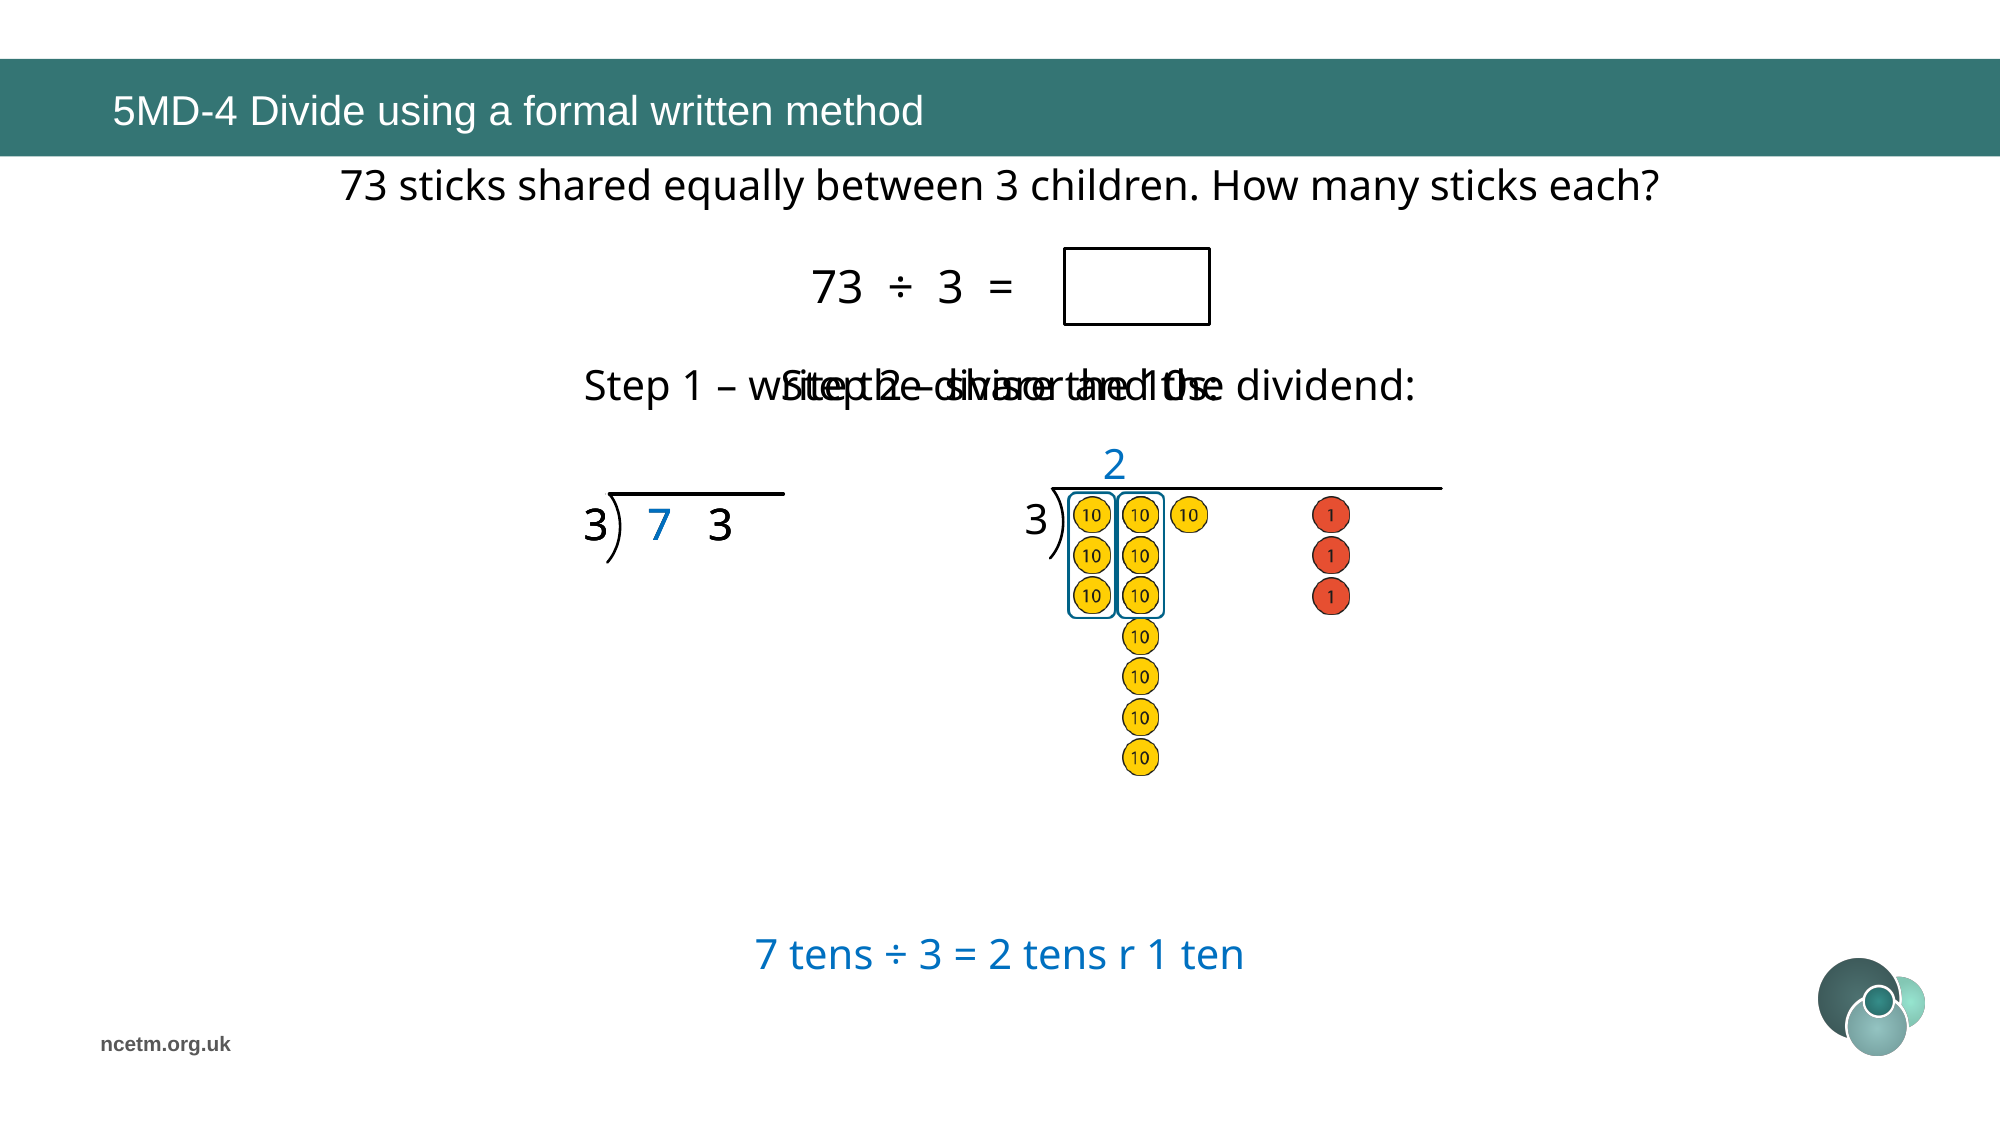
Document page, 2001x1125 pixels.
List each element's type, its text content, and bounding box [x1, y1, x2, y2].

title 5MD-4 Divide using a formal written method [97, 76, 1945, 147]
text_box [990, 475, 1442, 572]
text_box Step 2 – share the 10s: [765, 351, 1235, 417]
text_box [1121, 626, 1160, 736]
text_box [1073, 580, 1111, 615]
text_box 7 tens ÷ 3 = 2 tens r 1 ten [739, 920, 1261, 986]
picture [1120, 572, 1162, 616]
picture [1121, 738, 1160, 776]
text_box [578, 431, 808, 578]
picture [1312, 577, 1350, 616]
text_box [547, 481, 788, 575]
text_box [790, 248, 1210, 325]
text_box 73 sticks shared equally between 3 children. How many sticks each? [324, 150, 1675, 216]
picture [1818, 958, 1925, 1056]
text_box Step 1 – write the divisor and the dividend: [568, 351, 765, 417]
text_box 2 [1087, 430, 1142, 474]
text_box Step 1 – write the divisor and the dividend: [1235, 351, 1432, 417]
